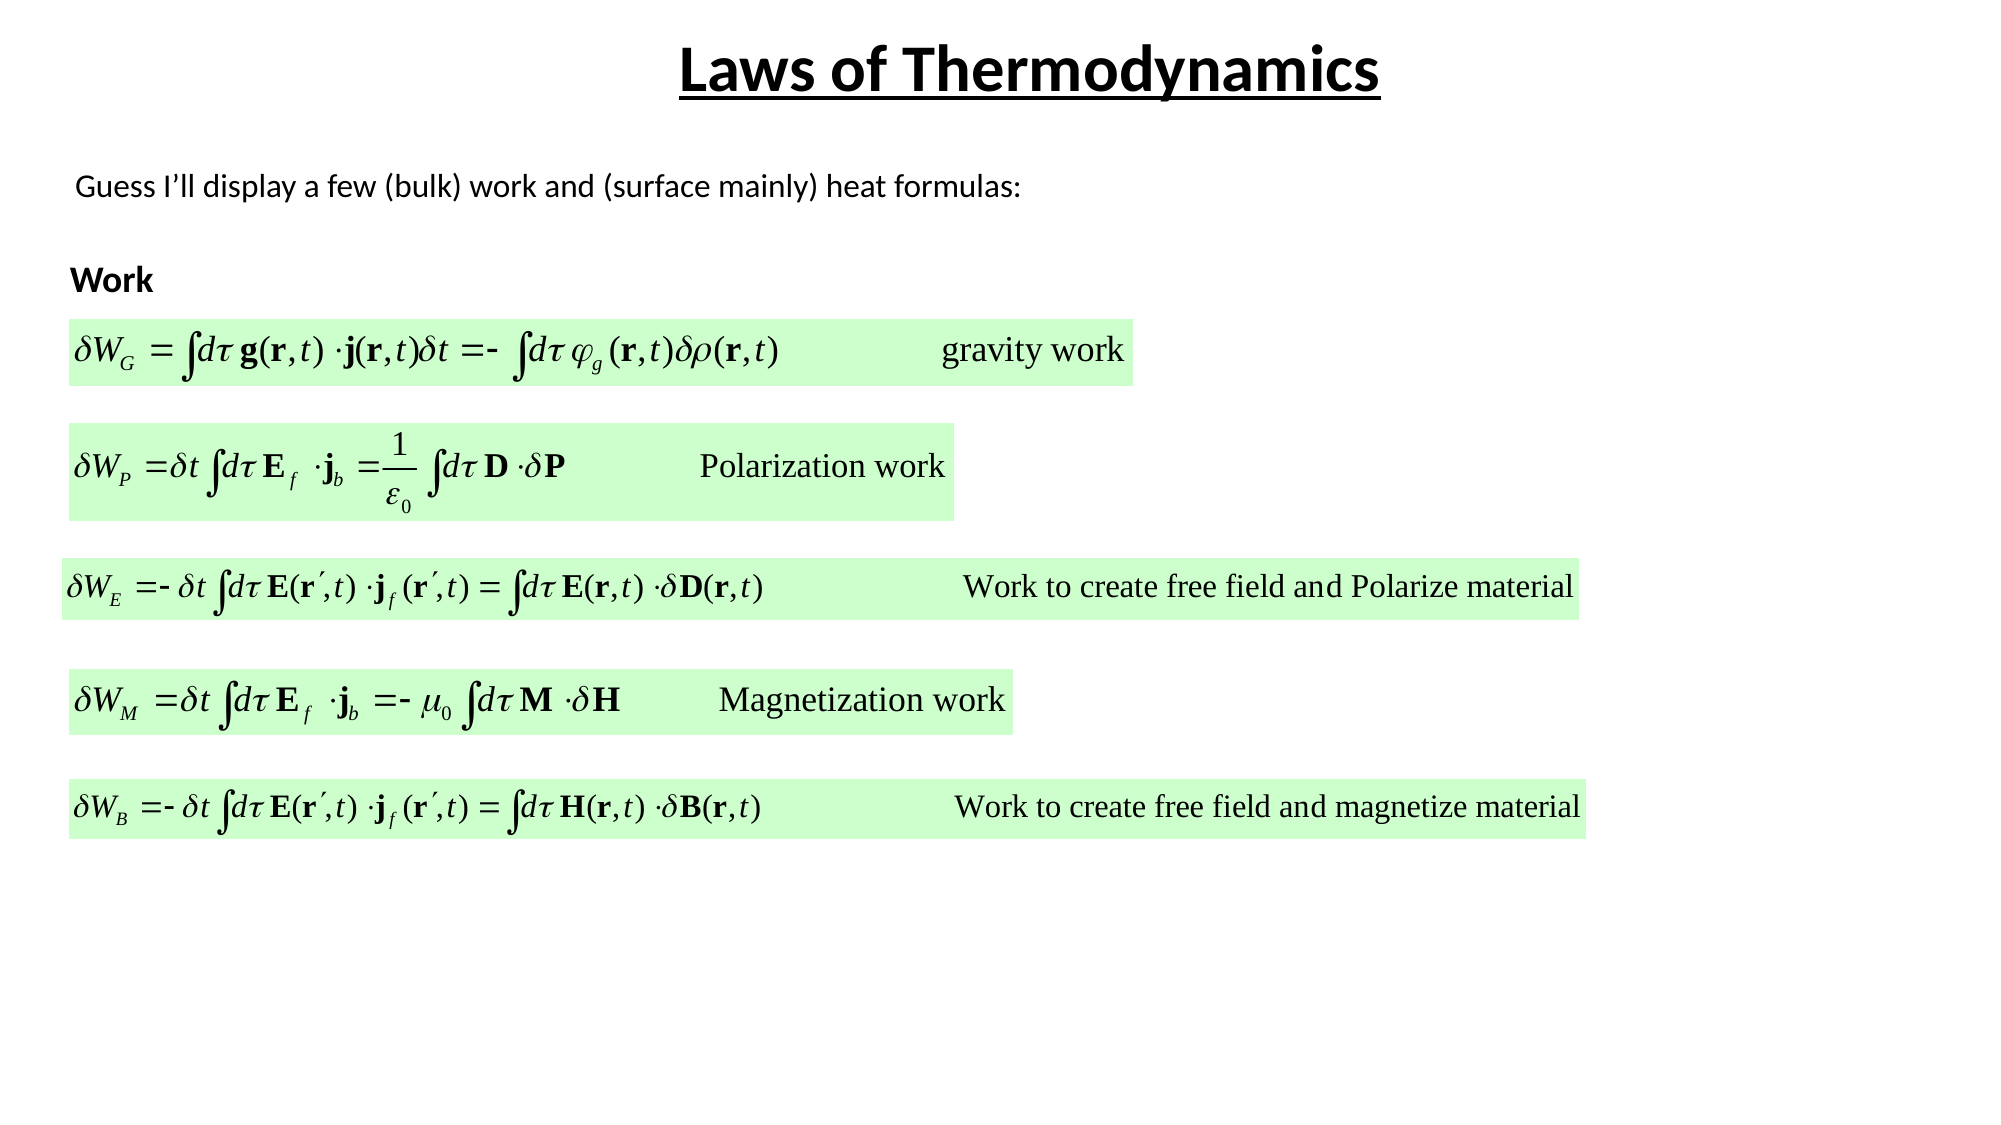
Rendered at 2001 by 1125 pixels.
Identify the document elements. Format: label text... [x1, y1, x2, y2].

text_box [68, 422, 955, 522]
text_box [68, 669, 1014, 735]
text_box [68, 319, 1134, 386]
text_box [68, 778, 1587, 839]
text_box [61, 558, 1580, 620]
text_box Work [54, 247, 209, 308]
title Laws of Thermodynamics [549, 17, 1510, 114]
text_box Guess I’ll display a few (bulk) work and (surface mainly) heat formulas: [60, 157, 1039, 212]
